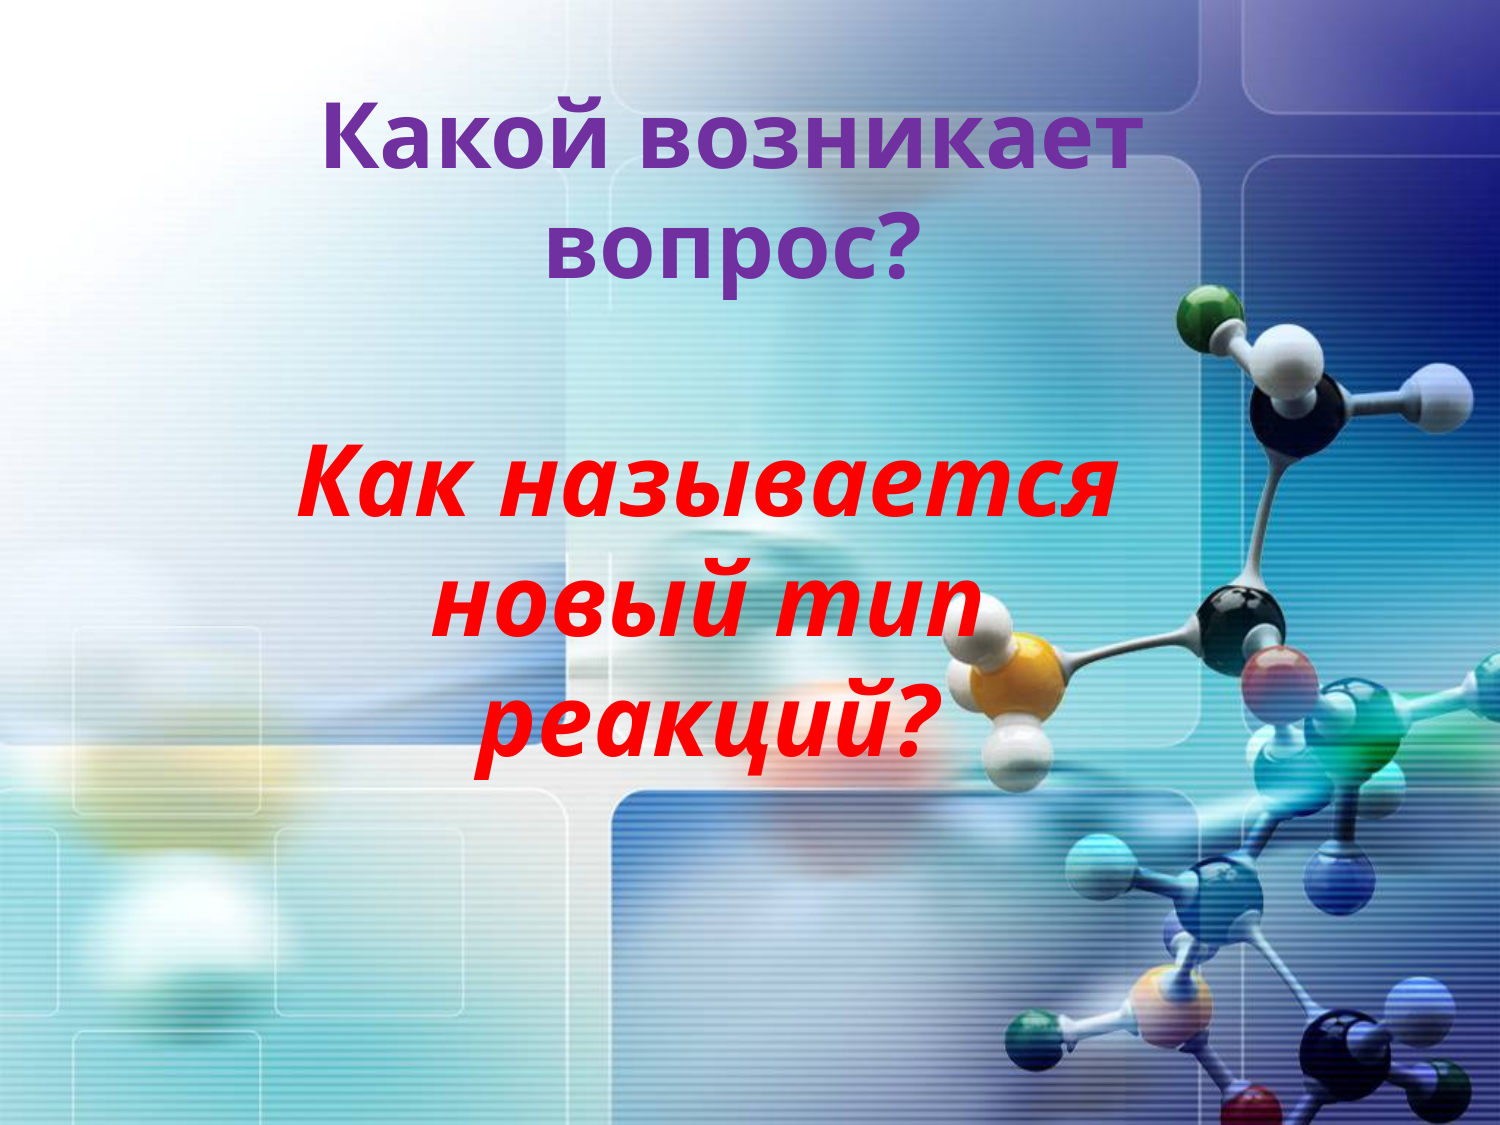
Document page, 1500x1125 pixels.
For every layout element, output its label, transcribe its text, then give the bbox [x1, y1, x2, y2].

text_box [88, 184, 1093, 323]
subtitle Как называется новый тип реакций? [206, 408, 1211, 548]
picture [0, 0, 1500, 1125]
title Какой возникает вопрос? [159, 66, 1306, 308]
